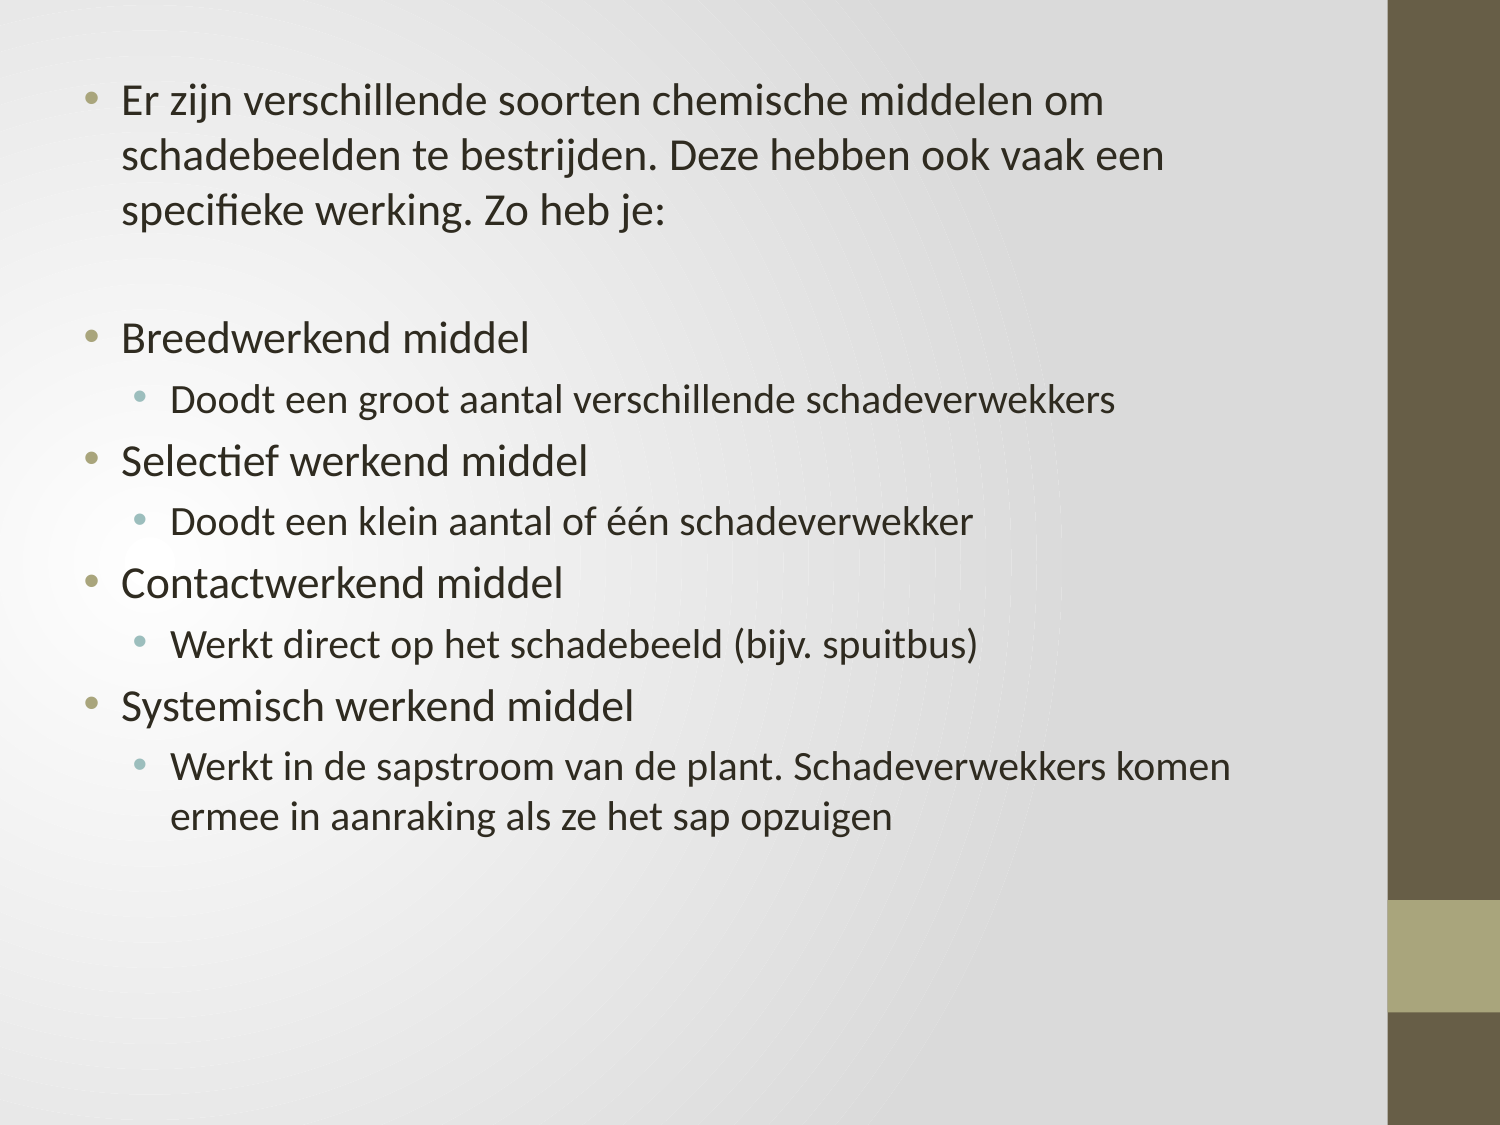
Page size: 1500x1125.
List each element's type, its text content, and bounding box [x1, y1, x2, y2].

list Er zijn verschillende soorten chemische middelen om schadebeelden te bestrijden. Deze hebben ook vaak een specifieke werking. Zo heb je: Breedwerkend middel Doodt een groot aantal verschillende schadeverwekkers Selectief werkend middel Doodt een klein aantal of één schadeverwekker Contactwerkend middel Werkt direct op het schadebeeld (bijv. spuitbus) Systemisch werkend middel Werkt in de sapstroom van de plant. Schadeverwekkers komen ermee in aanraking als ze het sap opzuigen [50, 62, 1325, 941]
